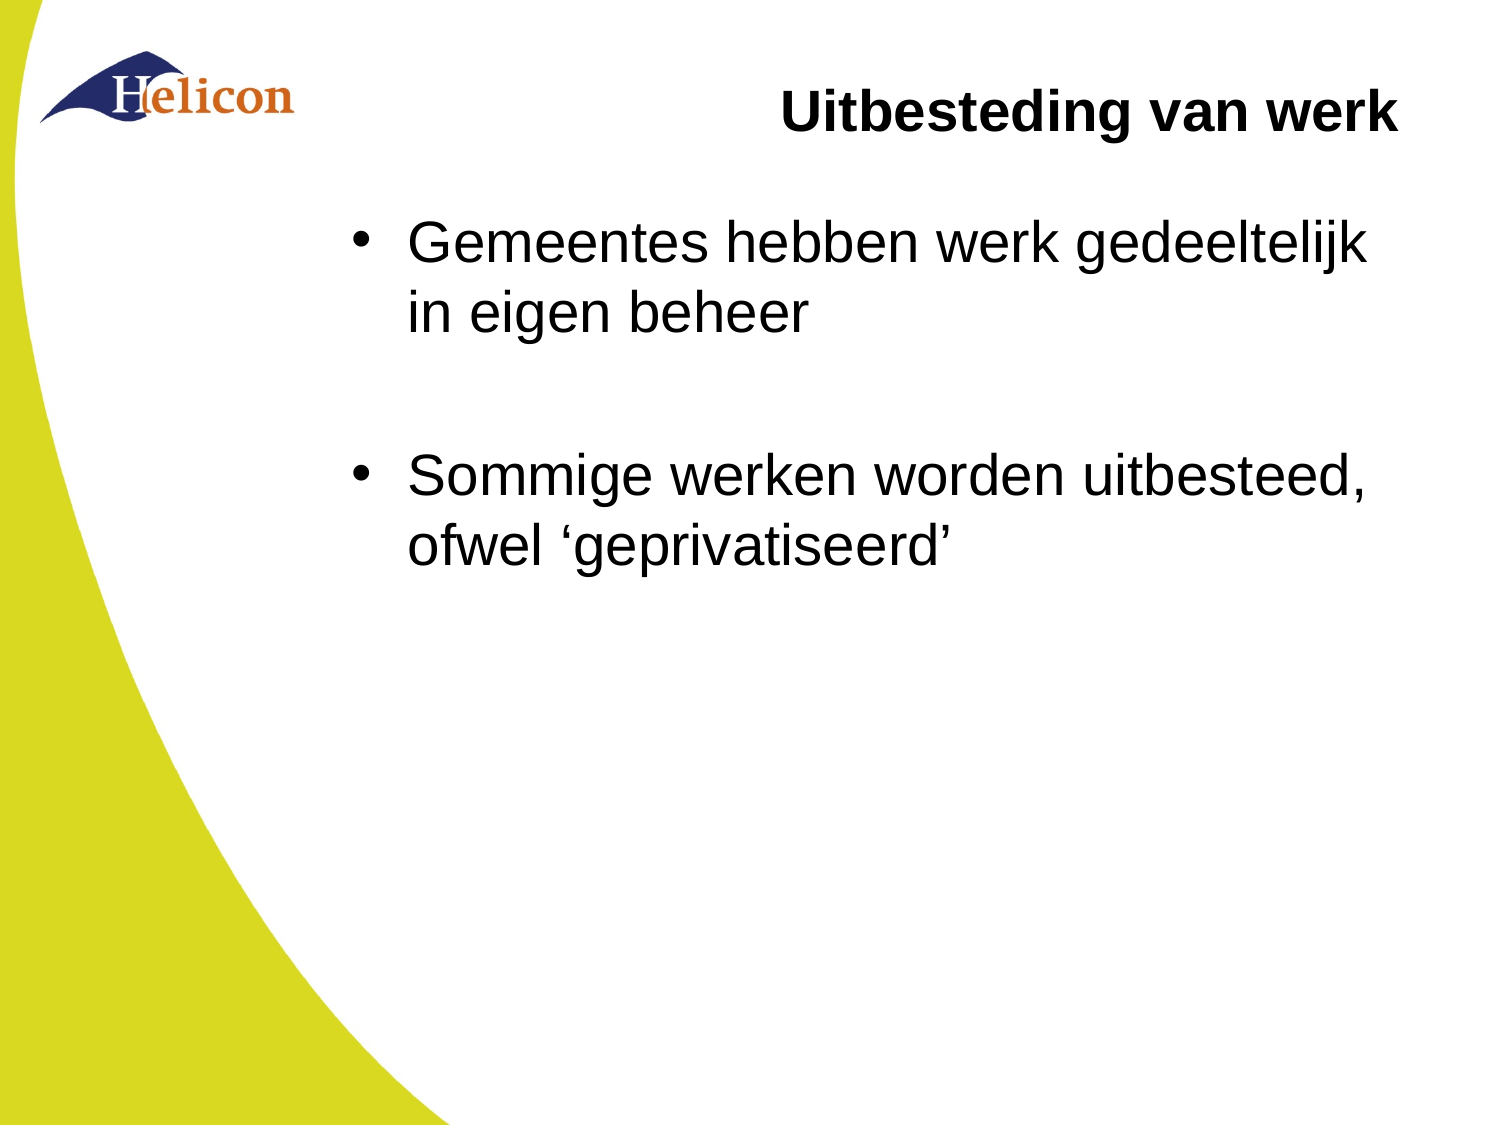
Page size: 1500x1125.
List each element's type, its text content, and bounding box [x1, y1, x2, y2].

picture [0, 0, 1500, 1125]
list Gemeentes hebben werk gedeeltelijk in eigen beheer Sommige werken worden uitbesteed, ofwel ‘geprivatiseerd’ [336, 196, 1425, 1005]
title Uitbesteding van werk [324, 54, 1415, 161]
